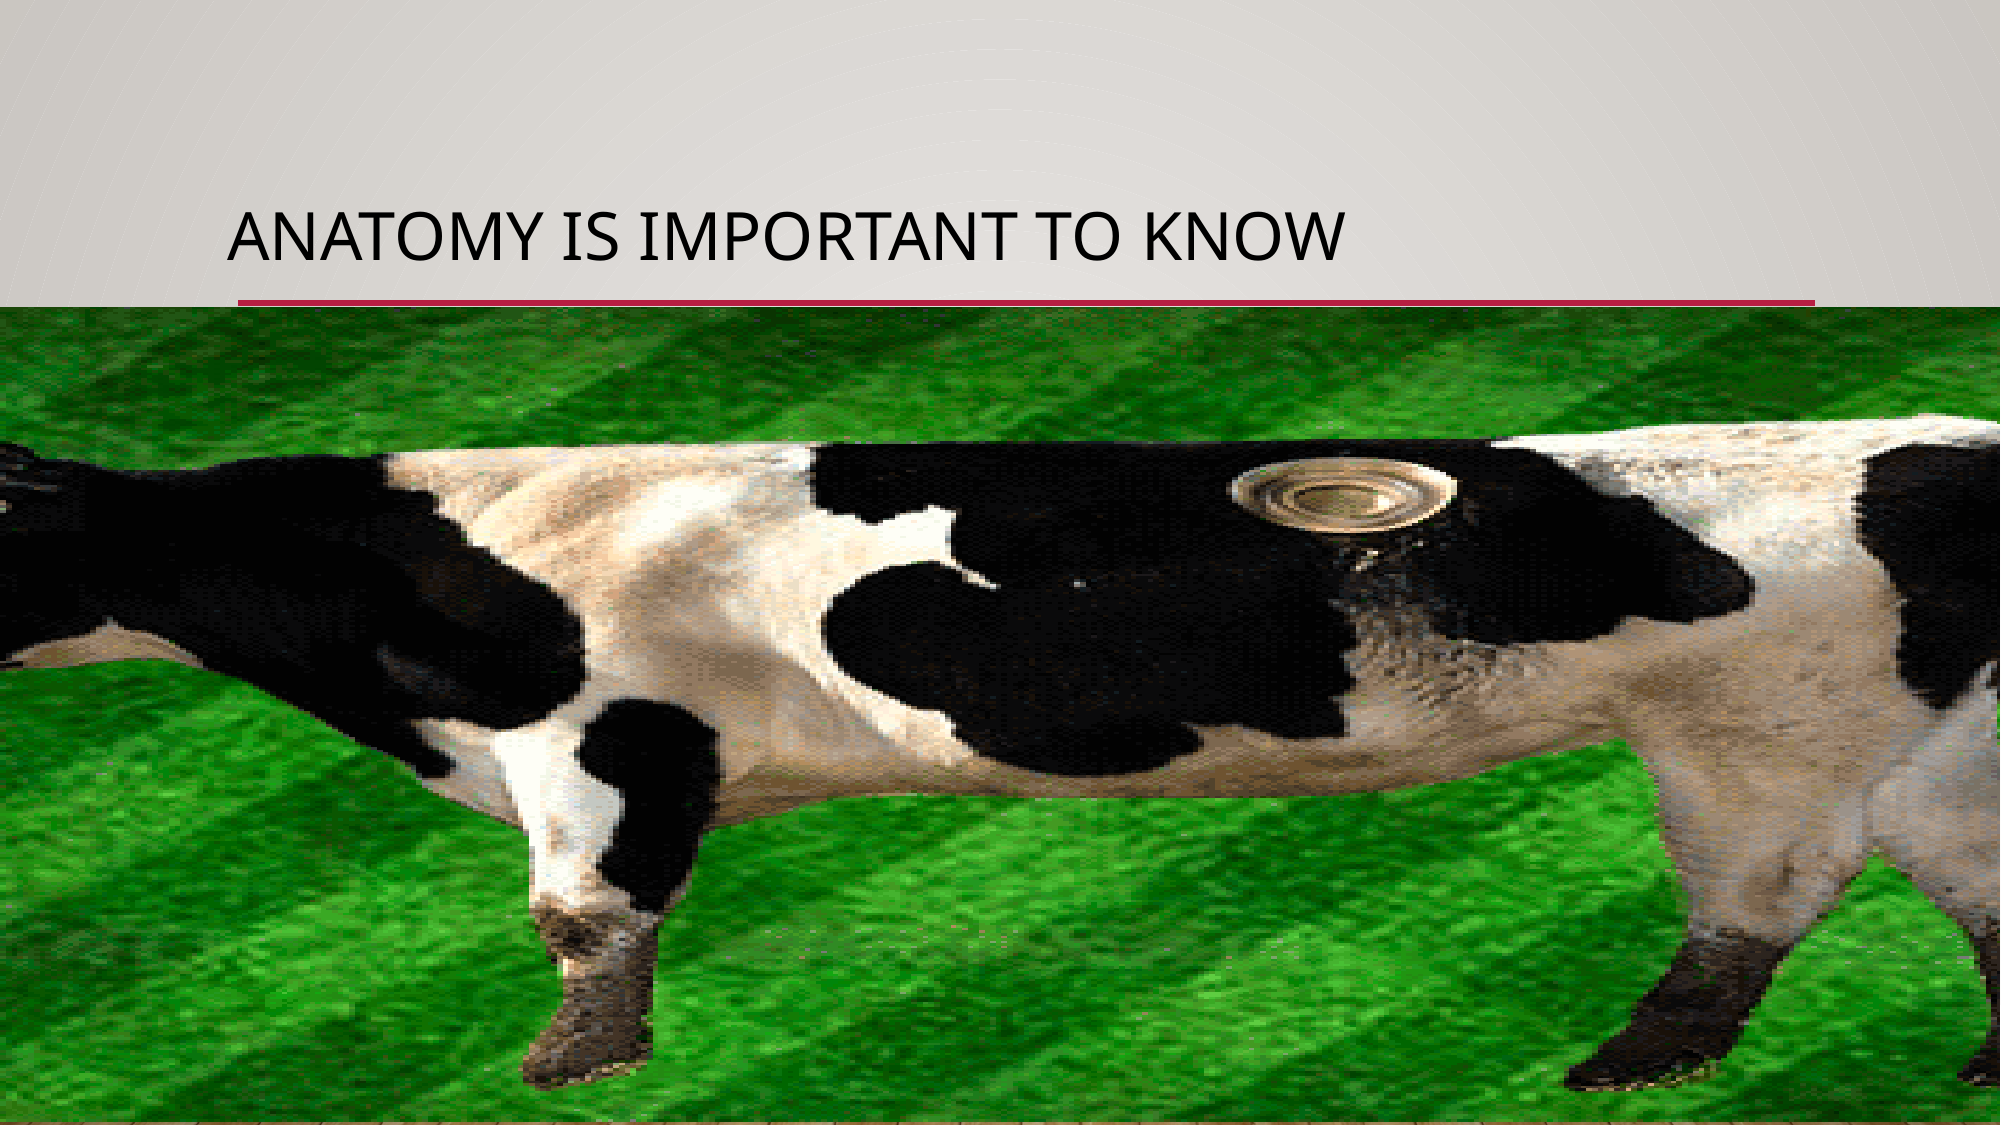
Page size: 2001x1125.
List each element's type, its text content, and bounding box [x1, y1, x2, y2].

picture [0, 307, 2000, 1125]
title ANATOMY IS IMPORTANT TO KNOW [212, 195, 1788, 307]
